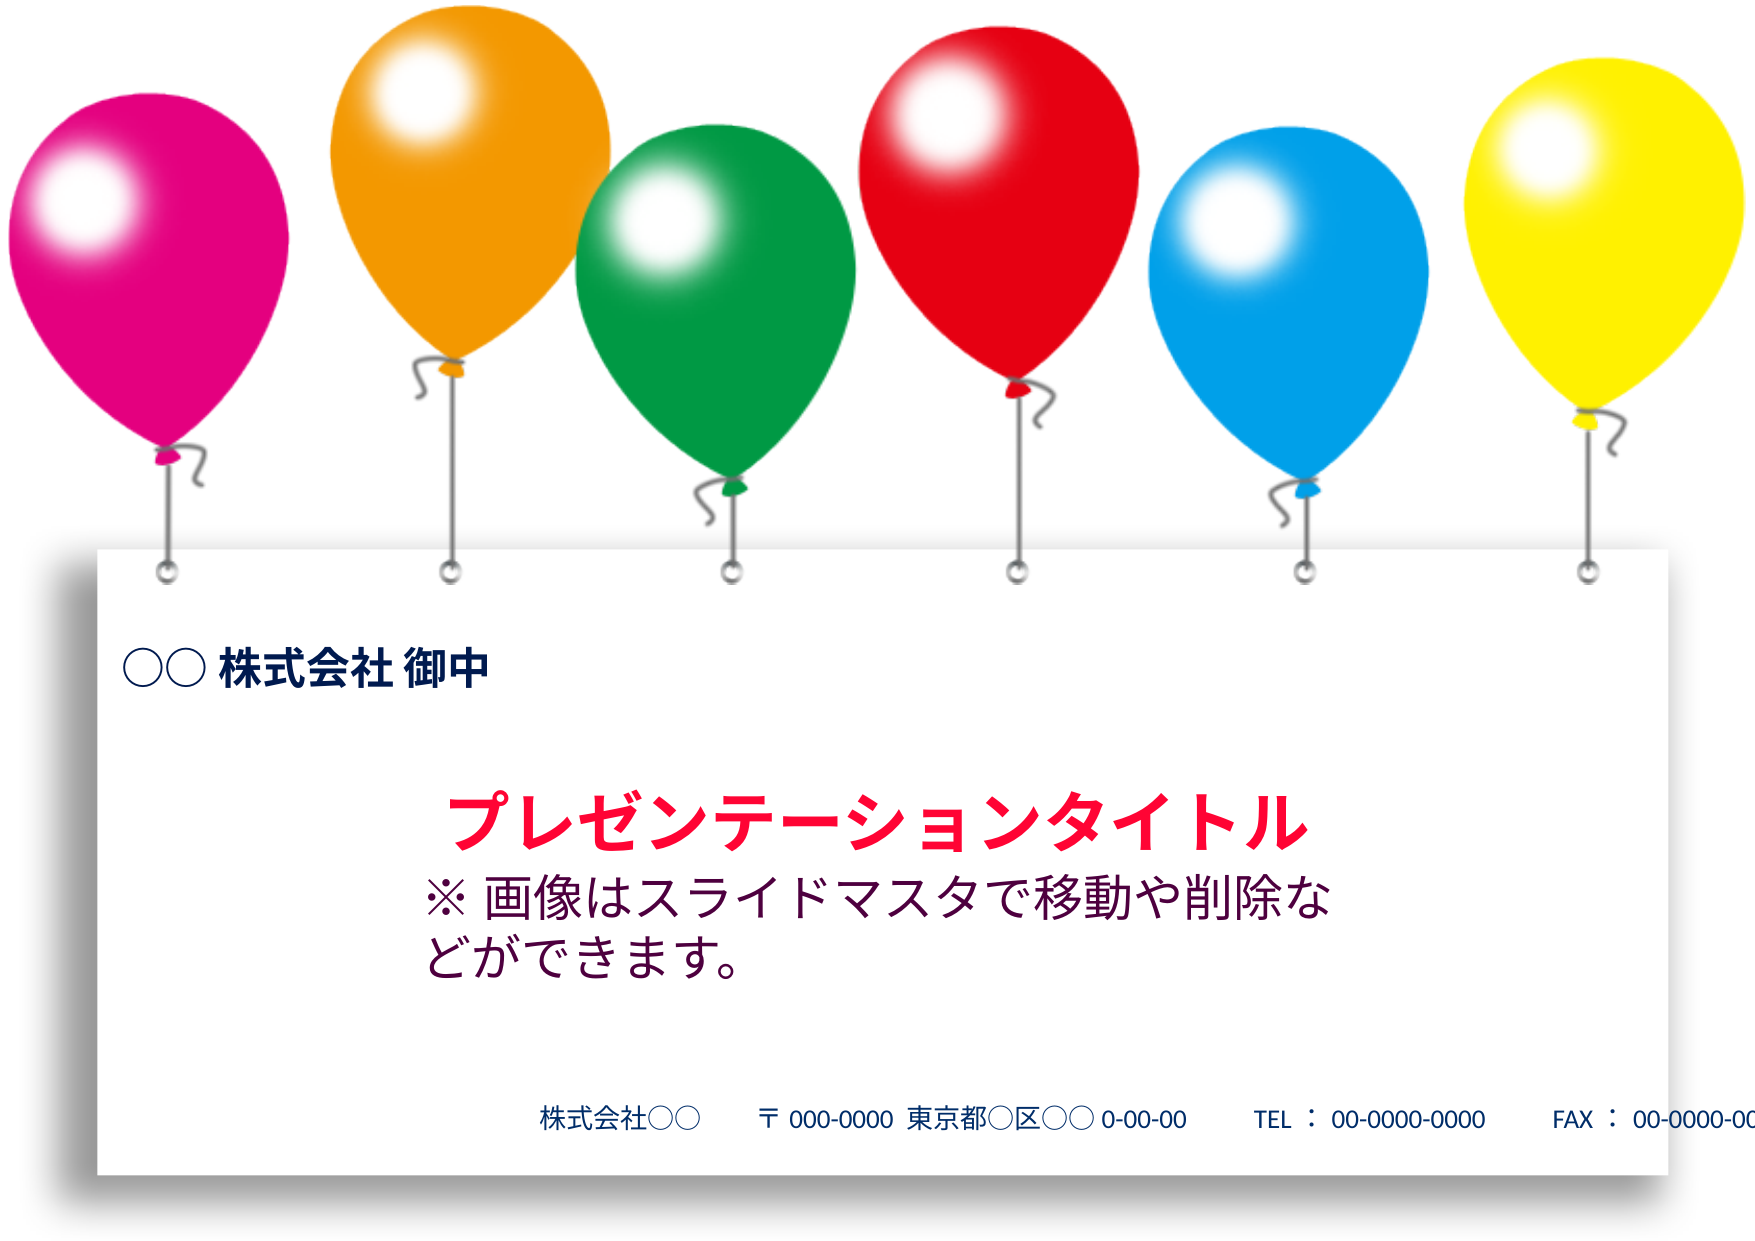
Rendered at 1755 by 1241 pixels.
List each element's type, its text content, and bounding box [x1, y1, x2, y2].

text_box 株式会社○○ 〒000-0000 東京都○区○○0-00-00 TEL：00-0000-0000 FAX：00-0000-0000 [522, 1104, 1574, 1150]
title プレゼンテーションタイトル [392, 771, 1362, 869]
subtitle ※画像はスライドマスタで移動や削除などができます。 [392, 889, 1362, 963]
text_box ○○株式会社 御中 [121, 631, 1172, 703]
picture [8, 5, 1746, 585]
